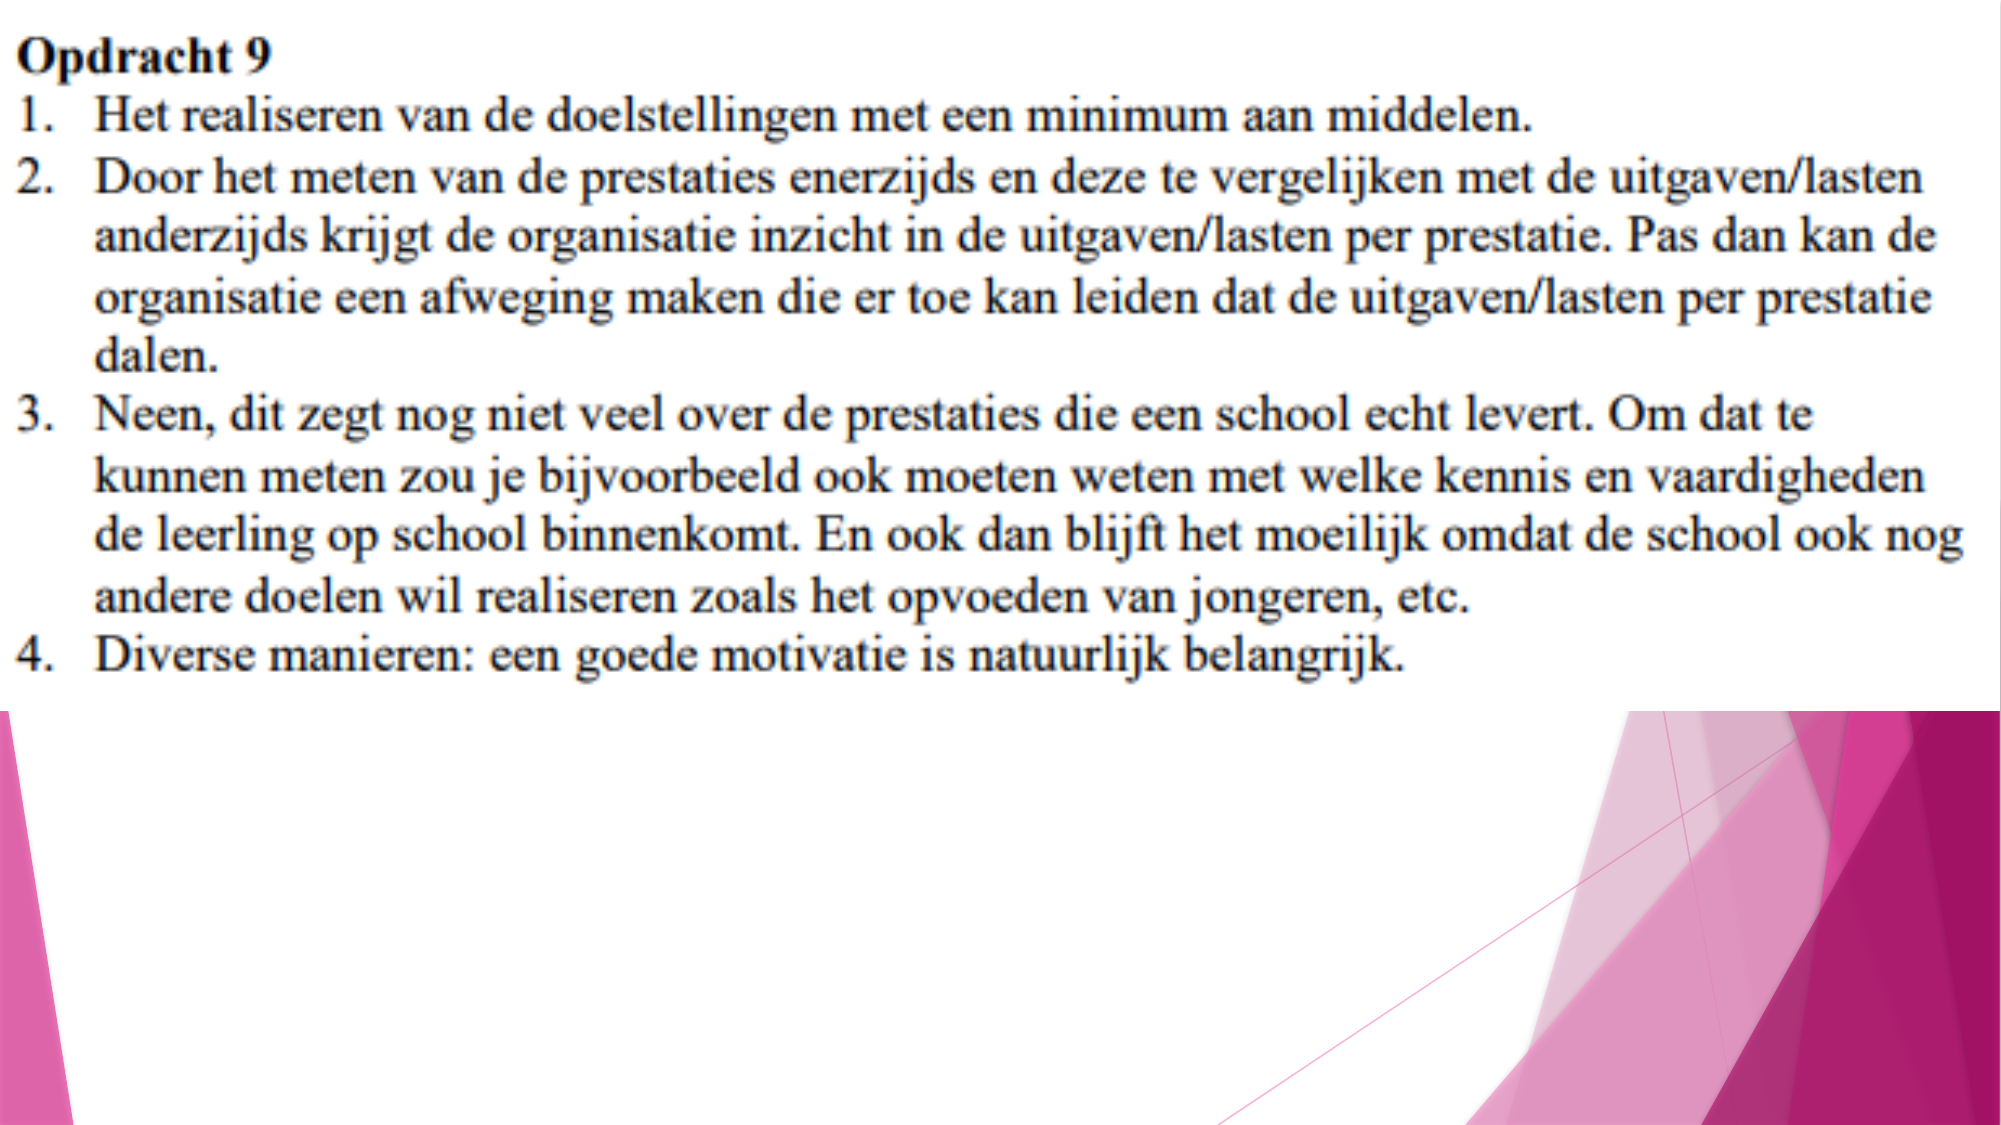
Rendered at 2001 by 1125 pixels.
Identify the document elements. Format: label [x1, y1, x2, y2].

picture [0, 0, 2000, 712]
